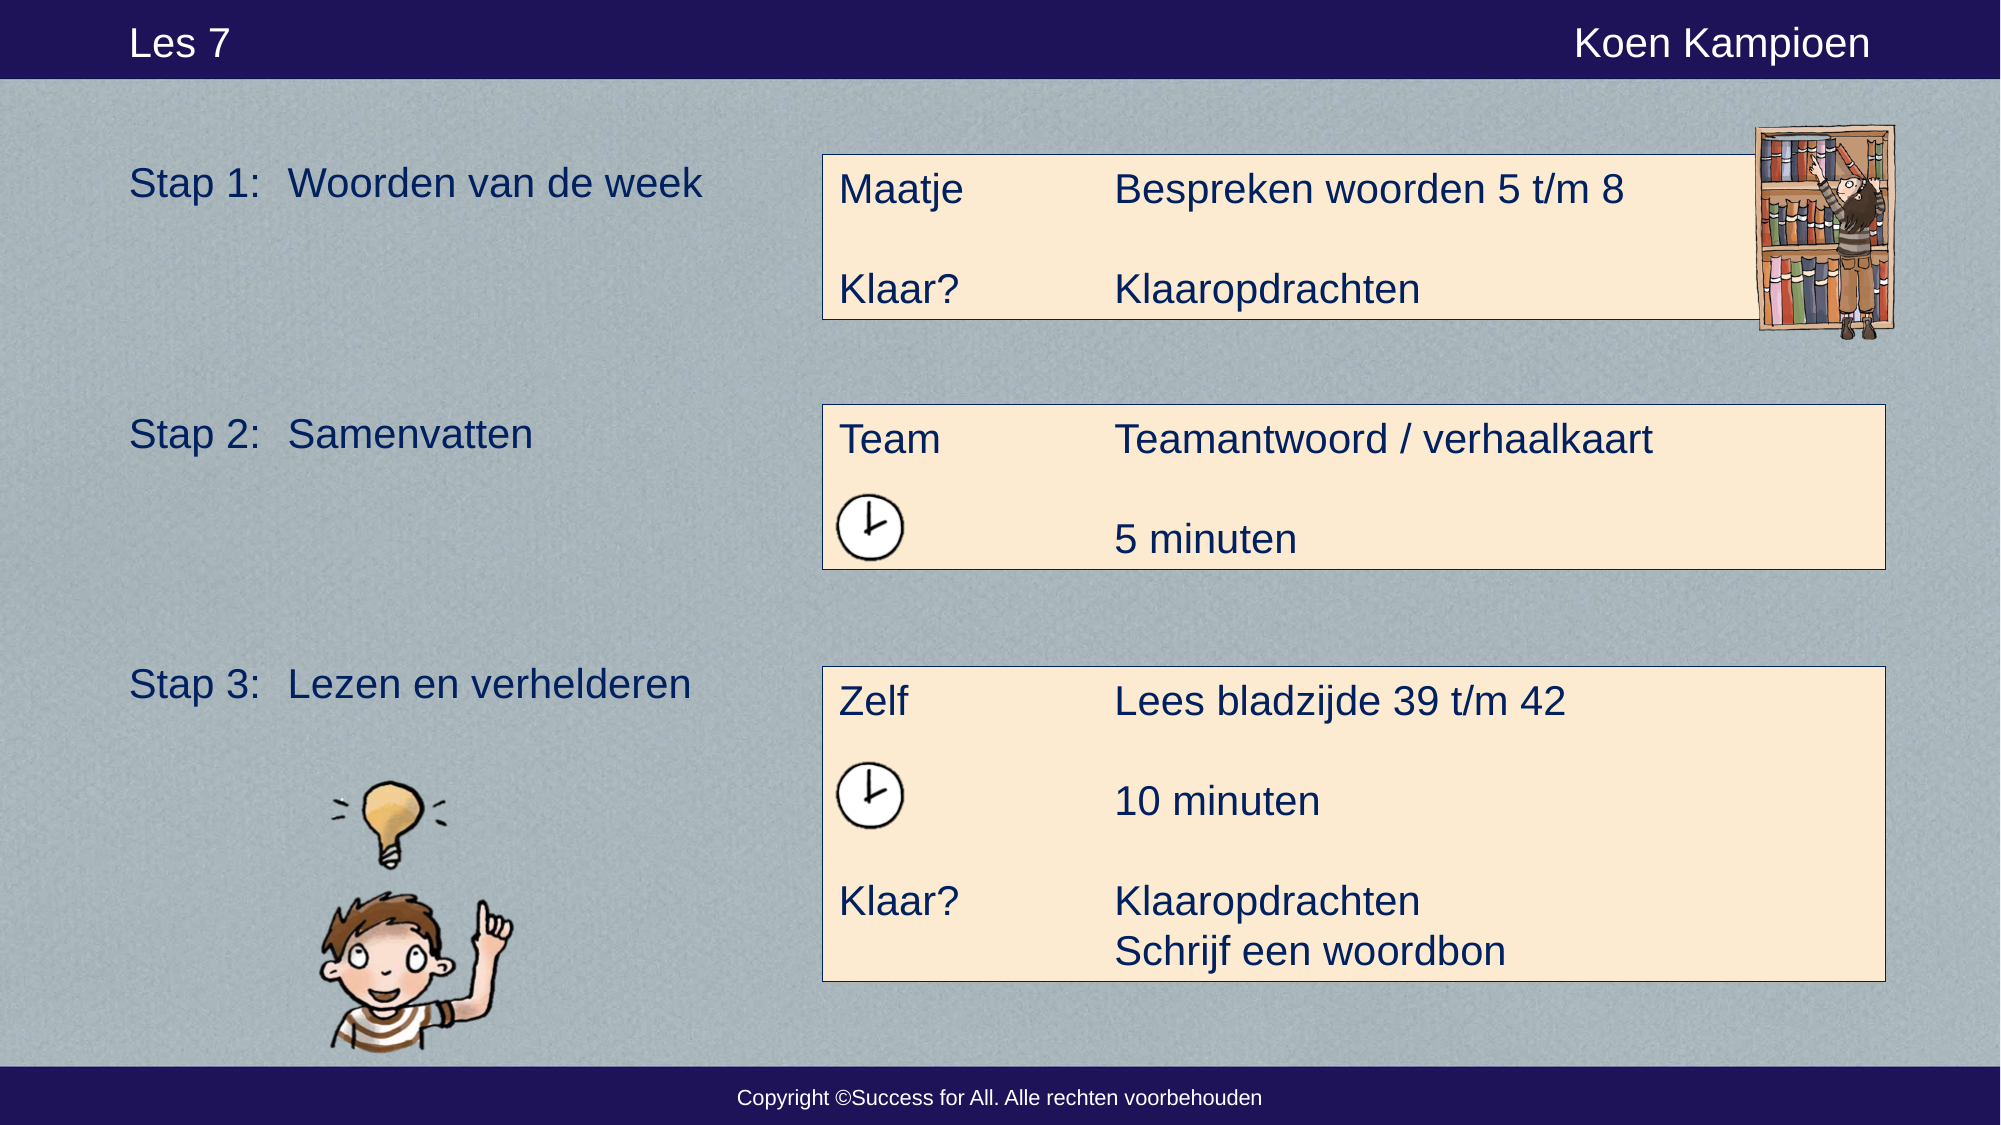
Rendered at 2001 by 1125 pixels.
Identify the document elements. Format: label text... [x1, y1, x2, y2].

text_box Les 7 [114, 8, 354, 73]
picture [0, 0, 2001, 1125]
text_box Stap 1: Woorden van de week Stap 2: Samenvatten Stap 3: Lezen en verhelderen [114, 148, 907, 764]
text_box Zelf Lees bladzijde 39 t/m 42 10 minuten Klaar? Klaaropdrachten Schrijf een woordbon [822, 666, 1886, 982]
text_box Koen Kampioen [999, 8, 1886, 73]
text_box Maatje Bespreken woorden 5 t/m 8 Klaar? Klaaropdrachten [822, 154, 1740, 320]
text_box Copyright ©Success for All. Alle rechten voorbehouden [0, 1076, 2000, 1125]
text_box Team Teamantwoord / verhaalkaart 5 minuten [822, 404, 1886, 570]
